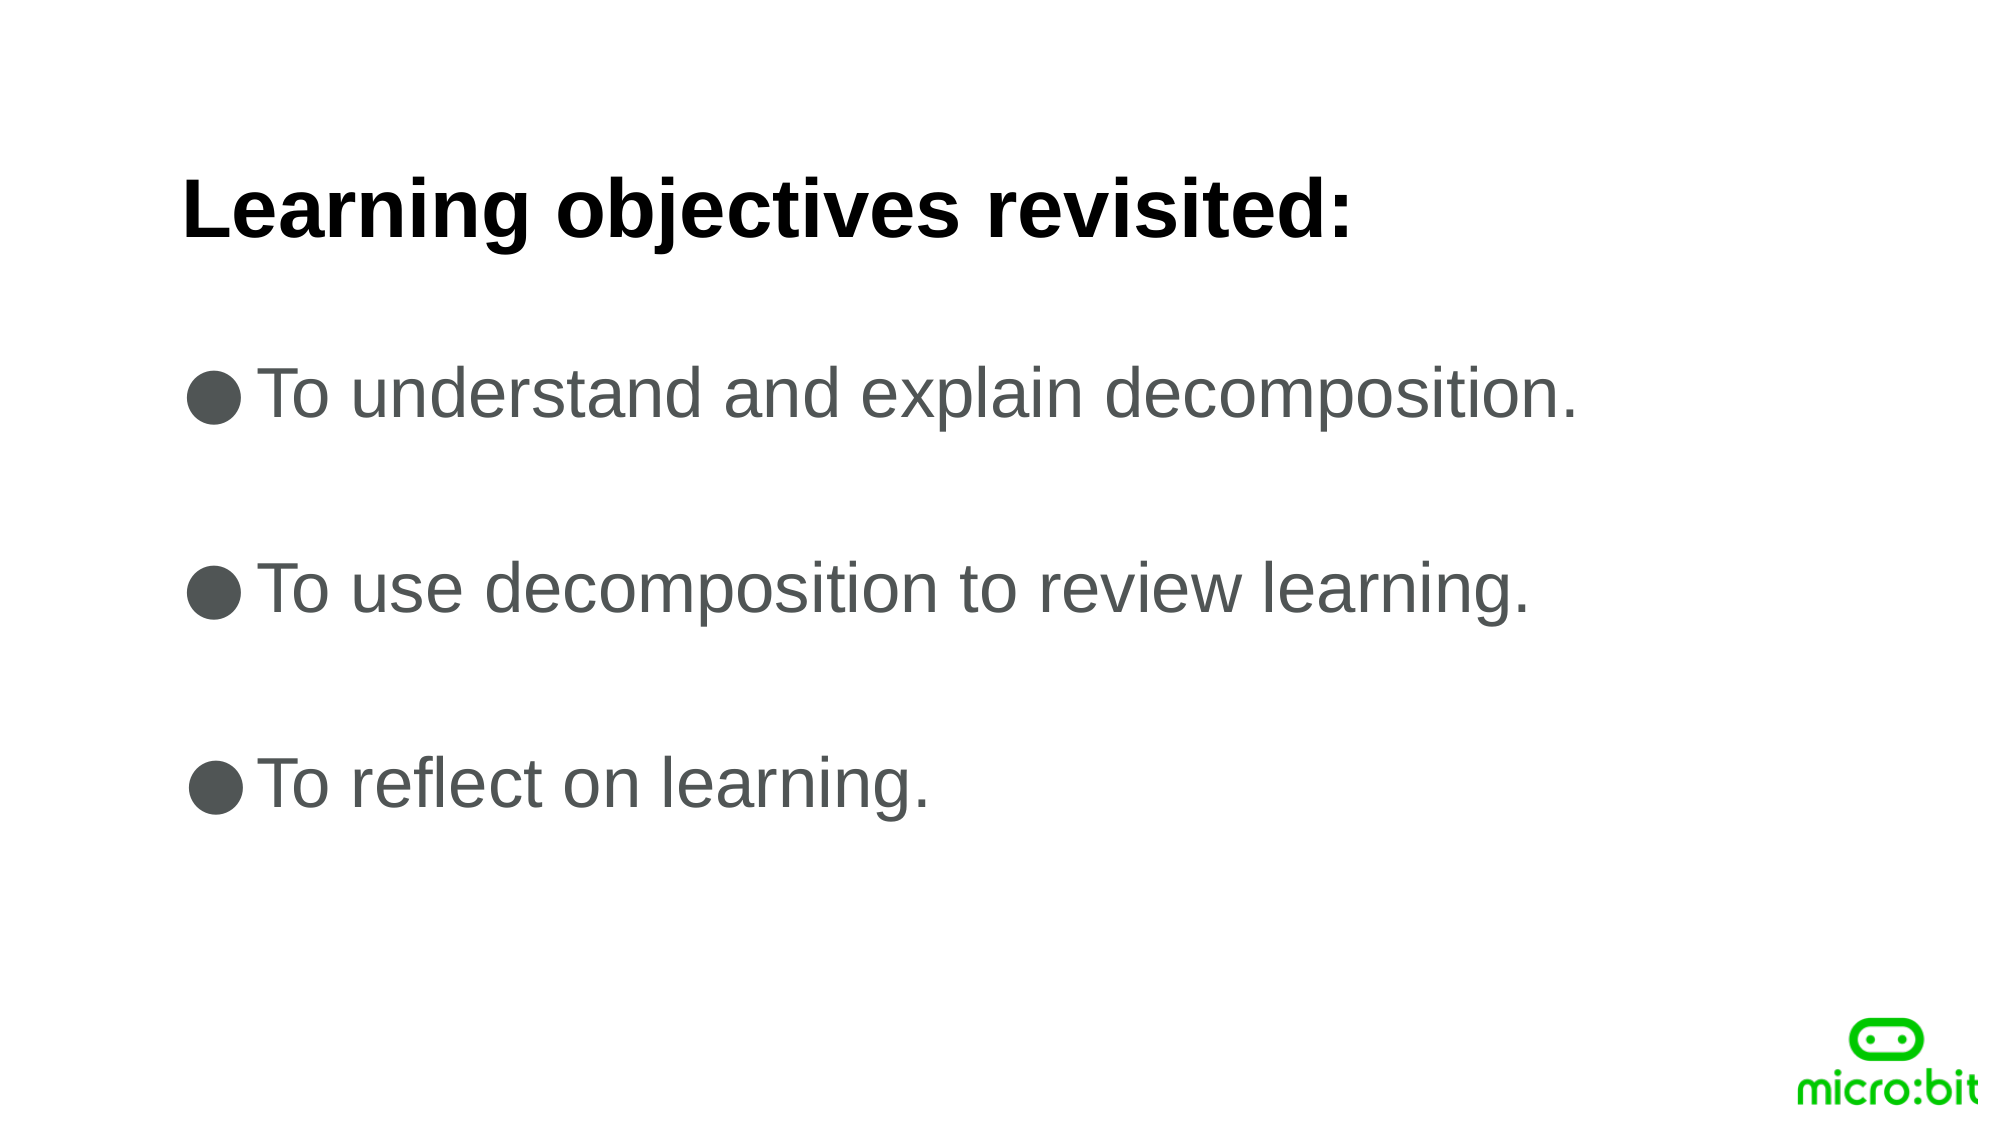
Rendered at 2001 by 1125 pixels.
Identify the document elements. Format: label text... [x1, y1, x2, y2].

picture [1797, 1017, 1978, 1106]
text_box Learning objectives revisited: To understand and explain decomposition. To use decomposition to review learning. To reflect on learning. [166, 60, 1918, 884]
